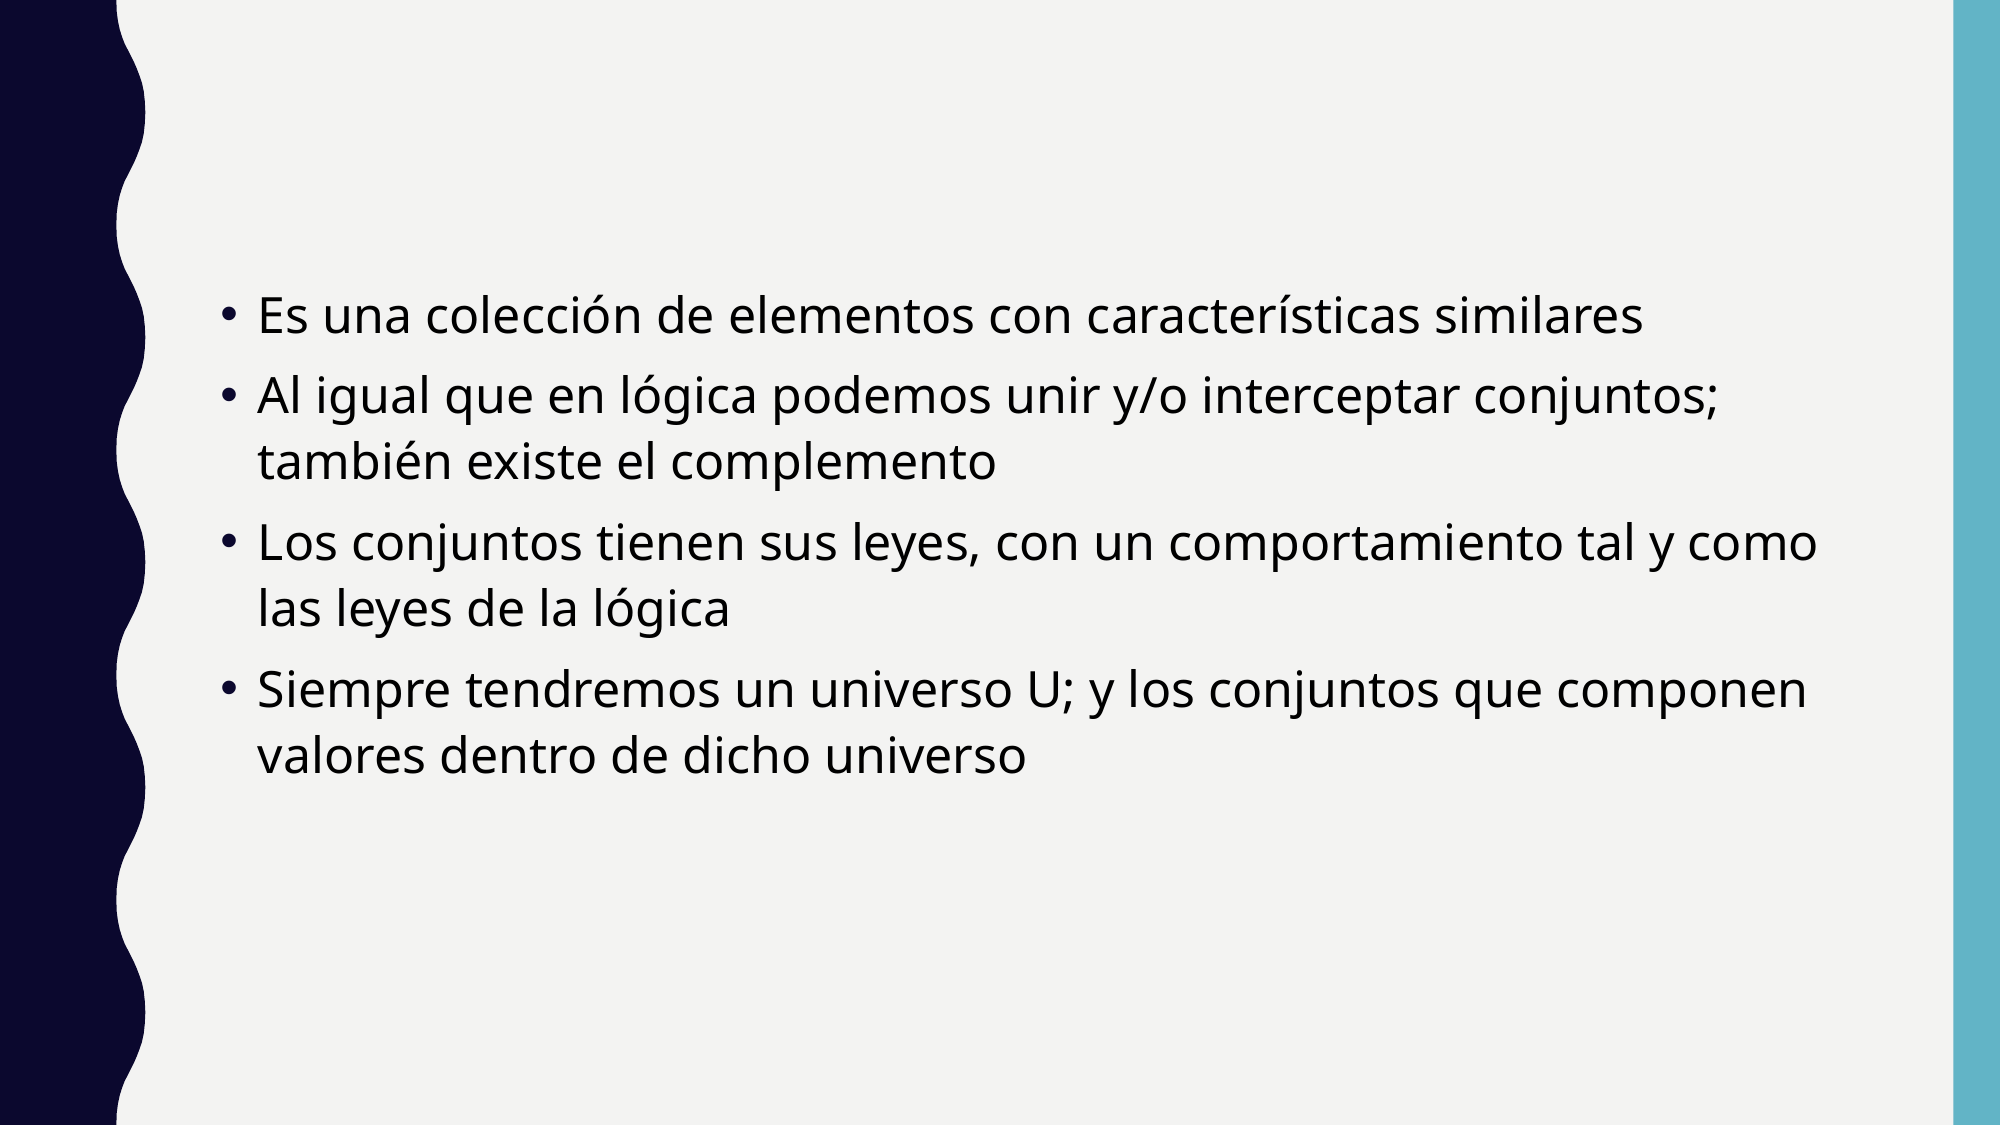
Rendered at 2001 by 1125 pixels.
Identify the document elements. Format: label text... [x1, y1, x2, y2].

list Es una colección de elementos con características similares Al igual que en lógica podemos unir y/o interceptar conjuntos; también existe el complemento Los conjuntos tienen sus leyes, con un comportamiento tal y como las leyes de la lógica Siempre tendremos un universo U; y los conjuntos que componen valores dentro de dicho universo [205, 270, 1875, 1002]
